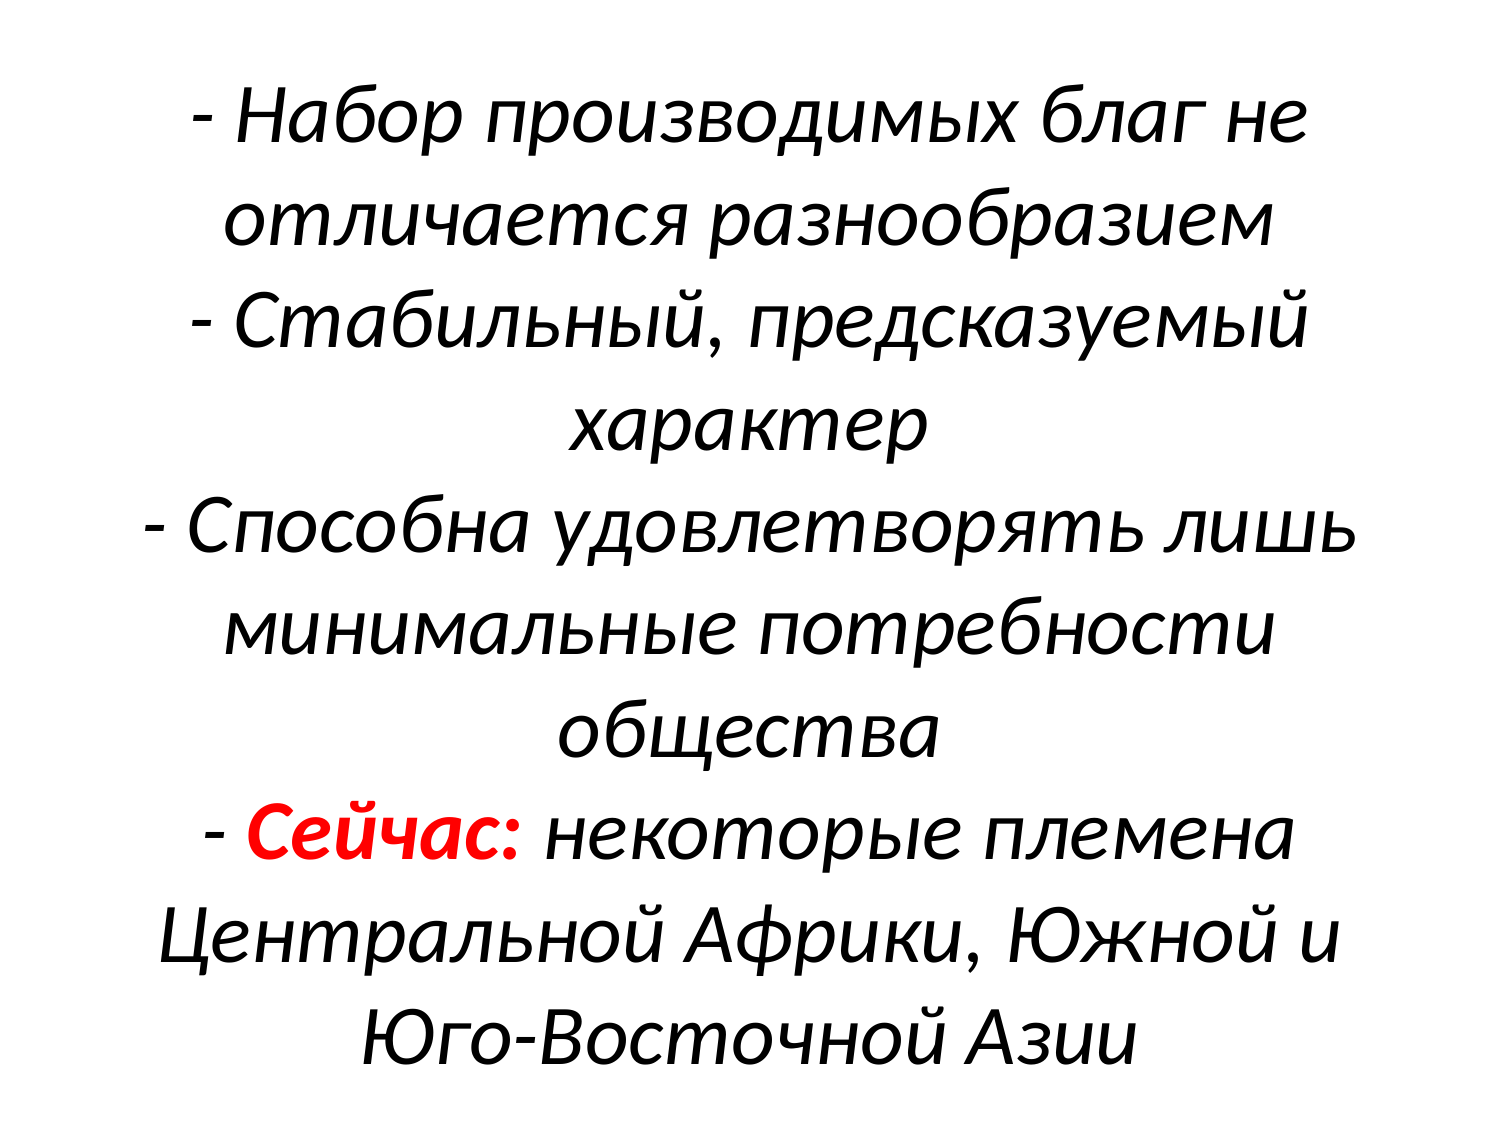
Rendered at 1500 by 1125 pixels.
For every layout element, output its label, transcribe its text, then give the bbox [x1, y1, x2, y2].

title - Набор производимых благ не отличается разнообразием - Стабильный, предсказуемый характер - Способна удовлетворять лишь минимальные потребности общества - Сейчас: некоторые племена Центральной Африки, Южной и Юго-Восточной Азии [75, 45, 1425, 1094]
